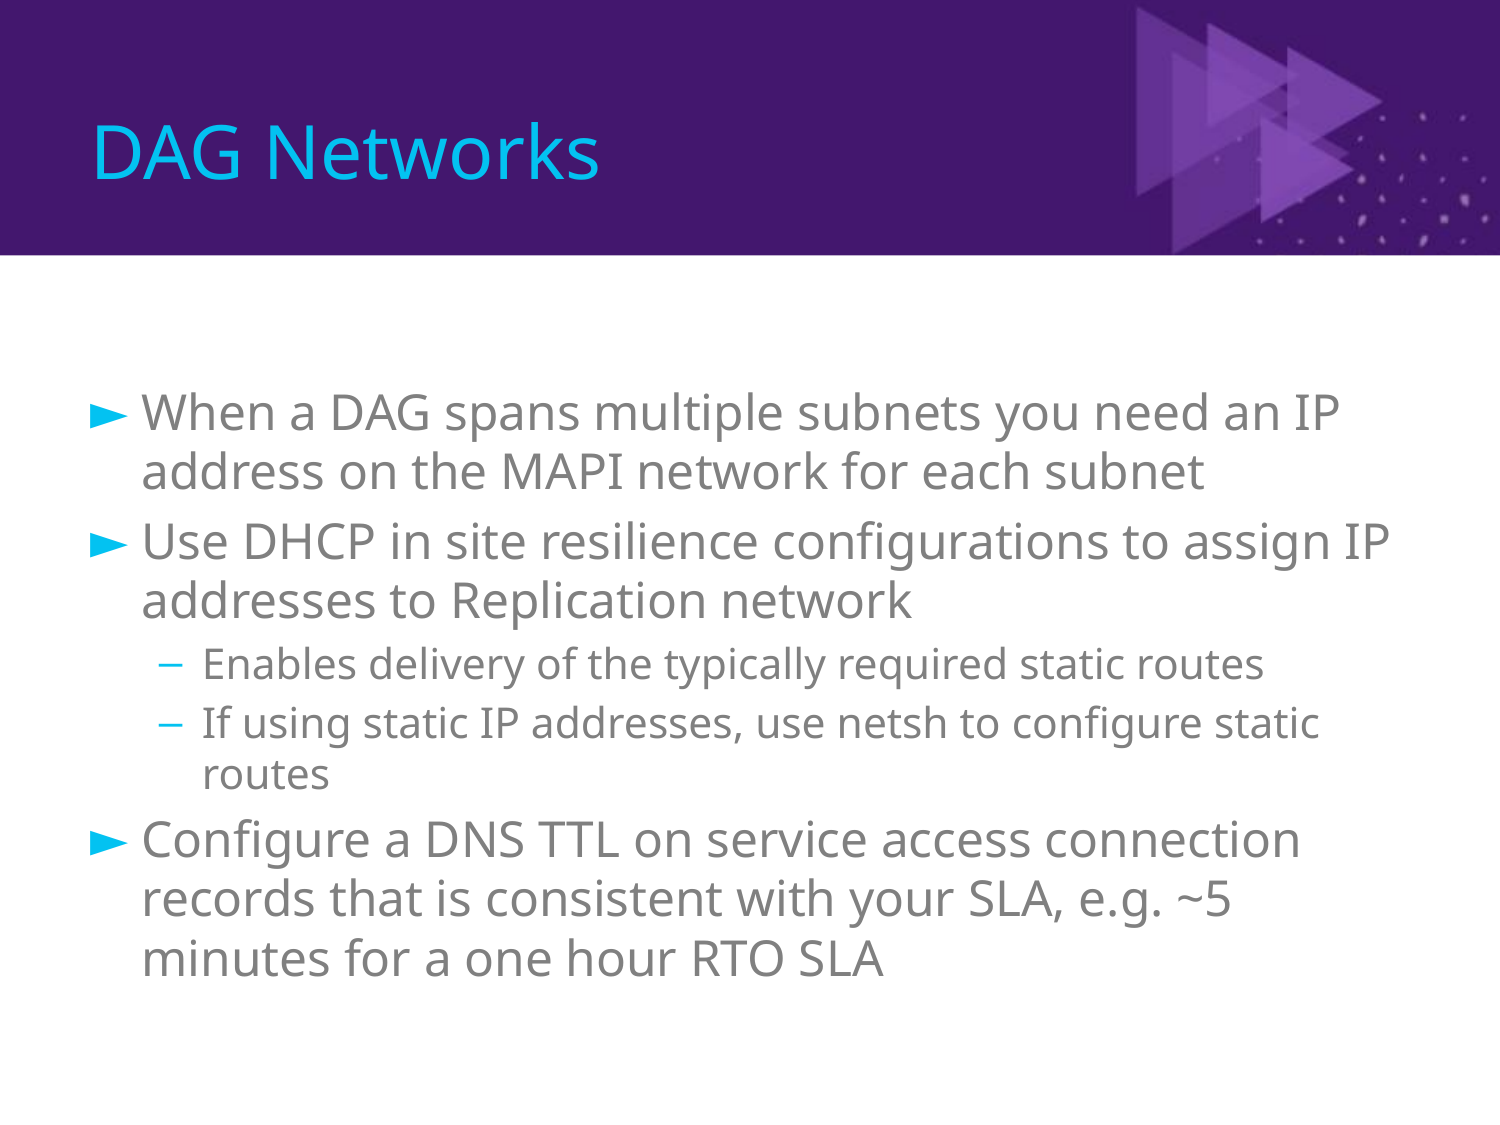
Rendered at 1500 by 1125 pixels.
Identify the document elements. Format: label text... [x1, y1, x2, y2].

list When a DAG spans multiple subnets you need an IP address on the MAPI network for each subnet Use DHCP in site resilience configurations to assign IP addresses to Replication network Enables delivery of the typically required static routes If using static IP addresses, use netsh to configure static routes Configure a DNS TTL on service access connection records that is consistent with your SLA, e.g. ~5 minutes for a one hour RTO SLA [75, 373, 1425, 1005]
picture [0, 0, 1500, 255]
title DAG Networks [75, 56, 1425, 244]
